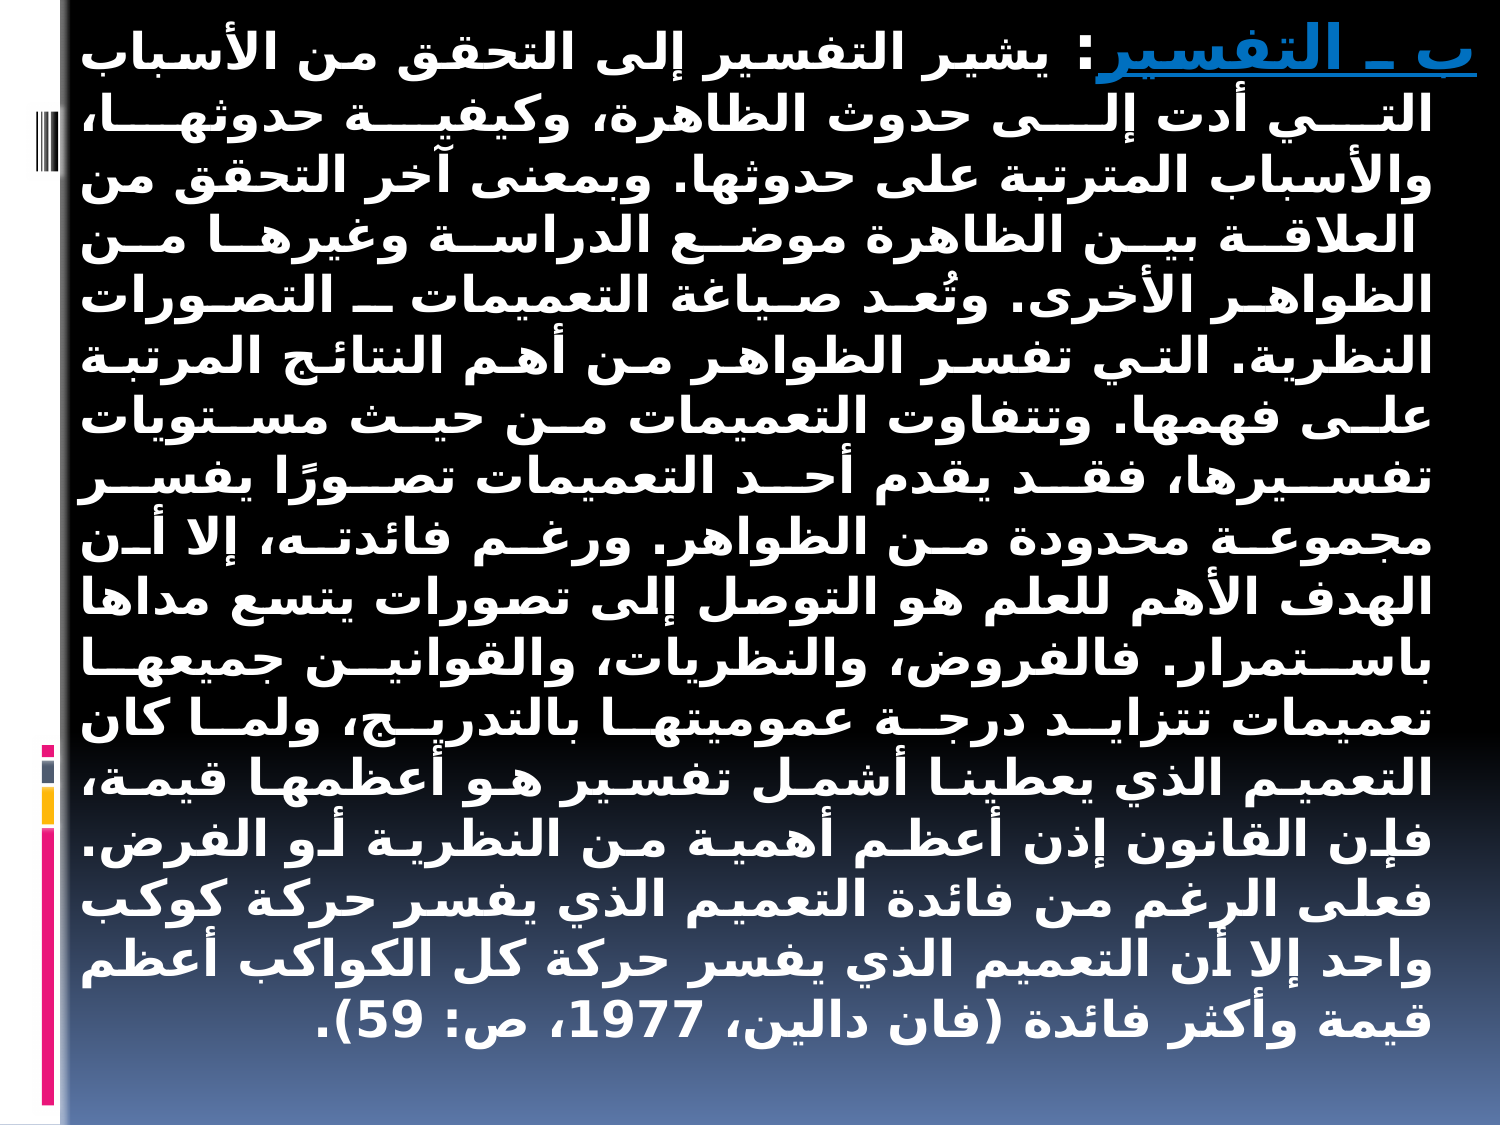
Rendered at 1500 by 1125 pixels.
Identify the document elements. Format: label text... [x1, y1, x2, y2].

list ب ـ التفسير: يشير التفسير إلى التحقق من الأسباب التي أدت إلى حدوث الظاهرة، وكيفية حدوثها، والأسباب المترتبة على حدوثها. وبمعنى آخر التحقق من العلاقة بين الظاهرة موضع الدراسة وغيرها من الظواهر الأخرى. وتُعد صياغة التعميمات ـ التصورات النظرية. التي تفسر الظواهر من أهم النتائج المرتبة على فهمها. وتتفاوت التعميمات من حيث مستويات تفسيرها، فقد يقدم أحد التعميمات تصورًا يفسر مجموعة محدودة من الظواهر. ورغم فائدته، إلا أن الهدف الأهم للعلم هو التوصل إلى تصورات يتسع مداها باستمرار. فالفروض، والنظريات، والقوانين جميعها تعميمات تتزايد درجة عموميتها بالتدريج، ولما كان التعميم الذي يعطينا أشمل تفسير هو أعظمها قيمة، فإن القانون إذن أعظم أهمية من النظرية أو الفرض. فعلى الرغم من فائدة التعميم الذي يفسر حركة كوكب واحد إلا أن التعميم الذي يفسر حركة كل الكواكب أعظم قيمة وأكثر فائدة (فان دالين، 1977، ص: 59). [64, 0, 1500, 1125]
